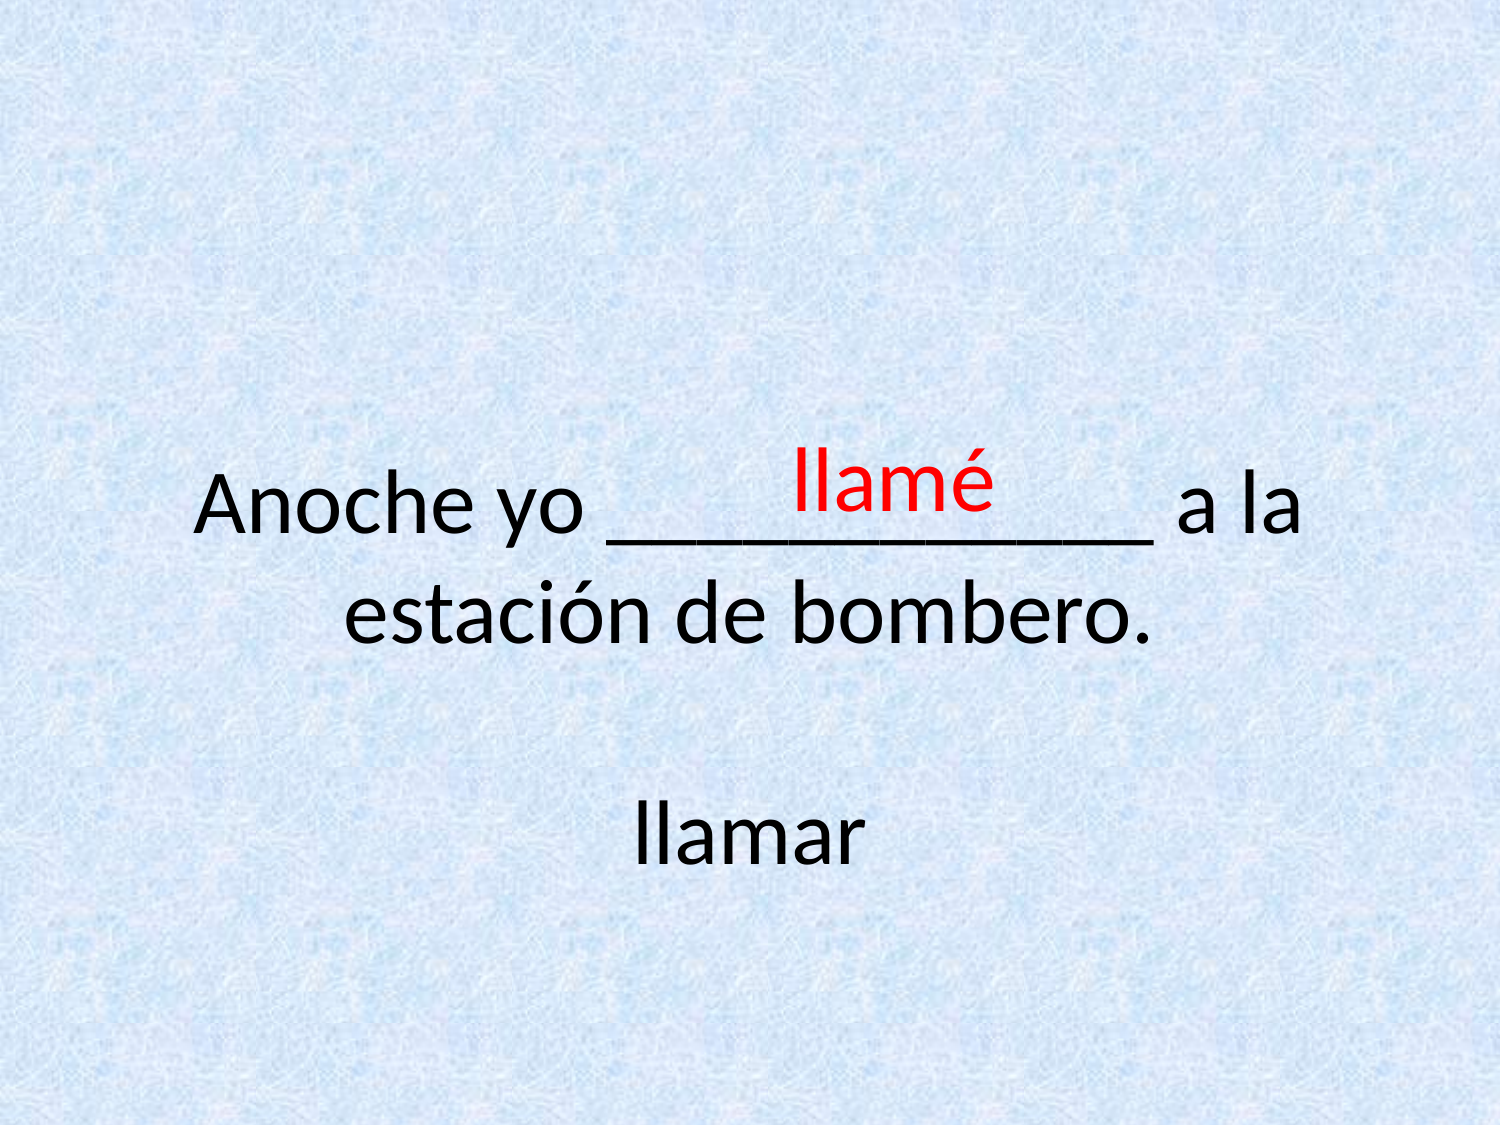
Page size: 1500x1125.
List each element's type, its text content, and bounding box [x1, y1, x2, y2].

title Anoche yo ____________ a la estación de bombero. llamar [112, 349, 1388, 976]
picture [0, 0, 1500, 1125]
subtitle llamé [699, 412, 1088, 551]
